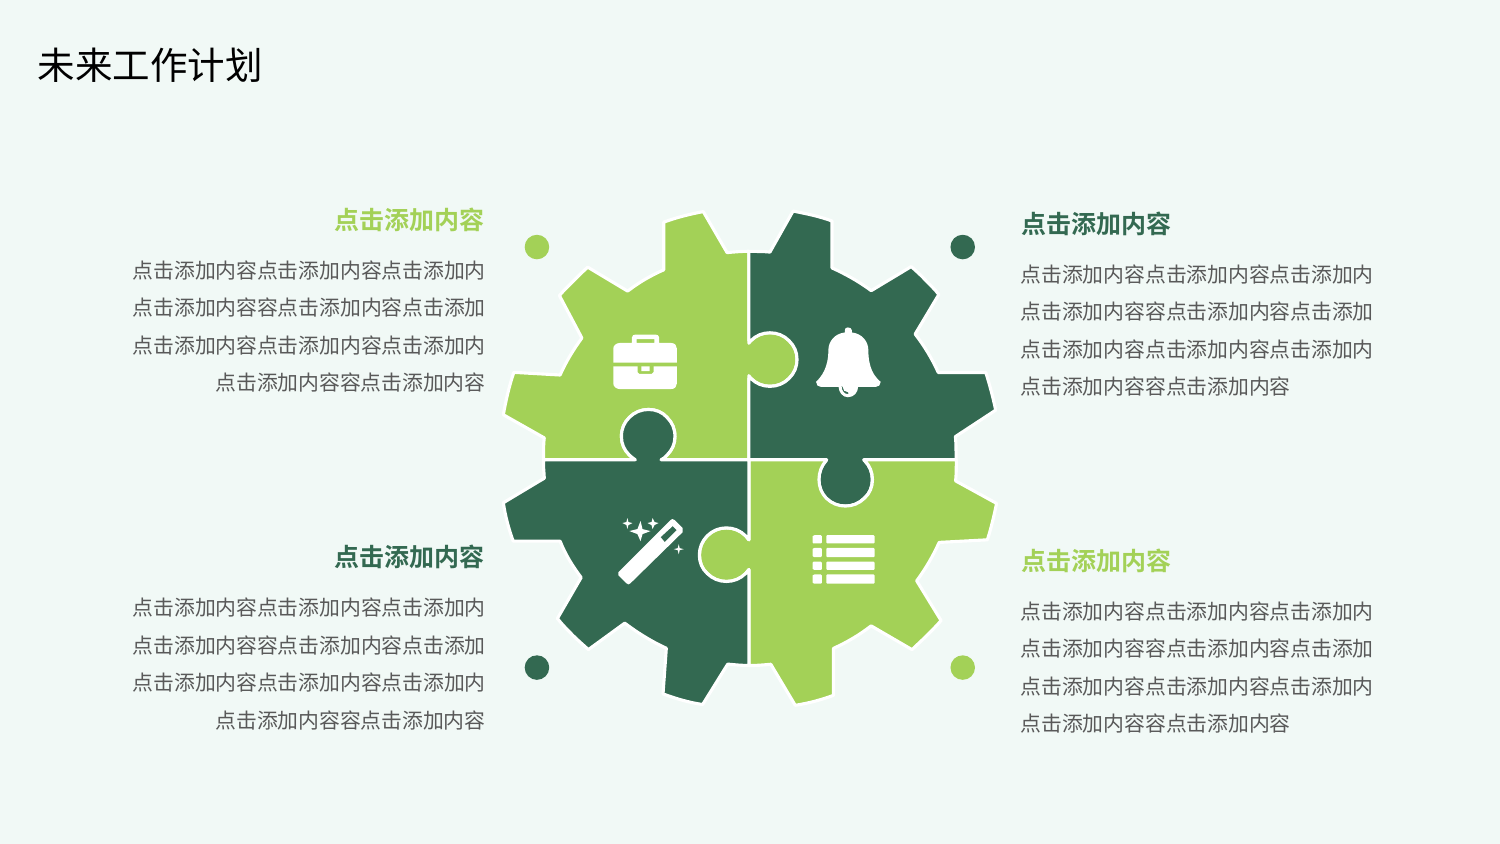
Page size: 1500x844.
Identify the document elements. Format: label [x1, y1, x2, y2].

text_box [949, 654, 977, 681]
text_box [949, 233, 977, 261]
text_box [673, 544, 684, 555]
text_box [503, 409, 749, 705]
text_box [748, 211, 996, 505]
text_box [826, 547, 875, 558]
text_box [613, 366, 677, 390]
text_box [812, 535, 822, 544]
text_box [812, 574, 822, 584]
text_box [613, 334, 677, 363]
text_box [618, 519, 683, 585]
text_box [503, 211, 796, 459]
text_box [111, 541, 486, 735]
text_box [523, 654, 551, 681]
text_box [1020, 545, 1395, 738]
text_box [816, 327, 881, 398]
text_box [622, 518, 633, 530]
text_box [826, 574, 875, 584]
text_box [826, 561, 875, 570]
text_box [812, 547, 822, 558]
text_box [812, 561, 822, 570]
text_box [111, 204, 486, 397]
text_box [1020, 208, 1395, 401]
text_box [826, 535, 875, 544]
text_box [700, 459, 997, 706]
text_box [523, 233, 551, 261]
text_box [647, 518, 659, 530]
